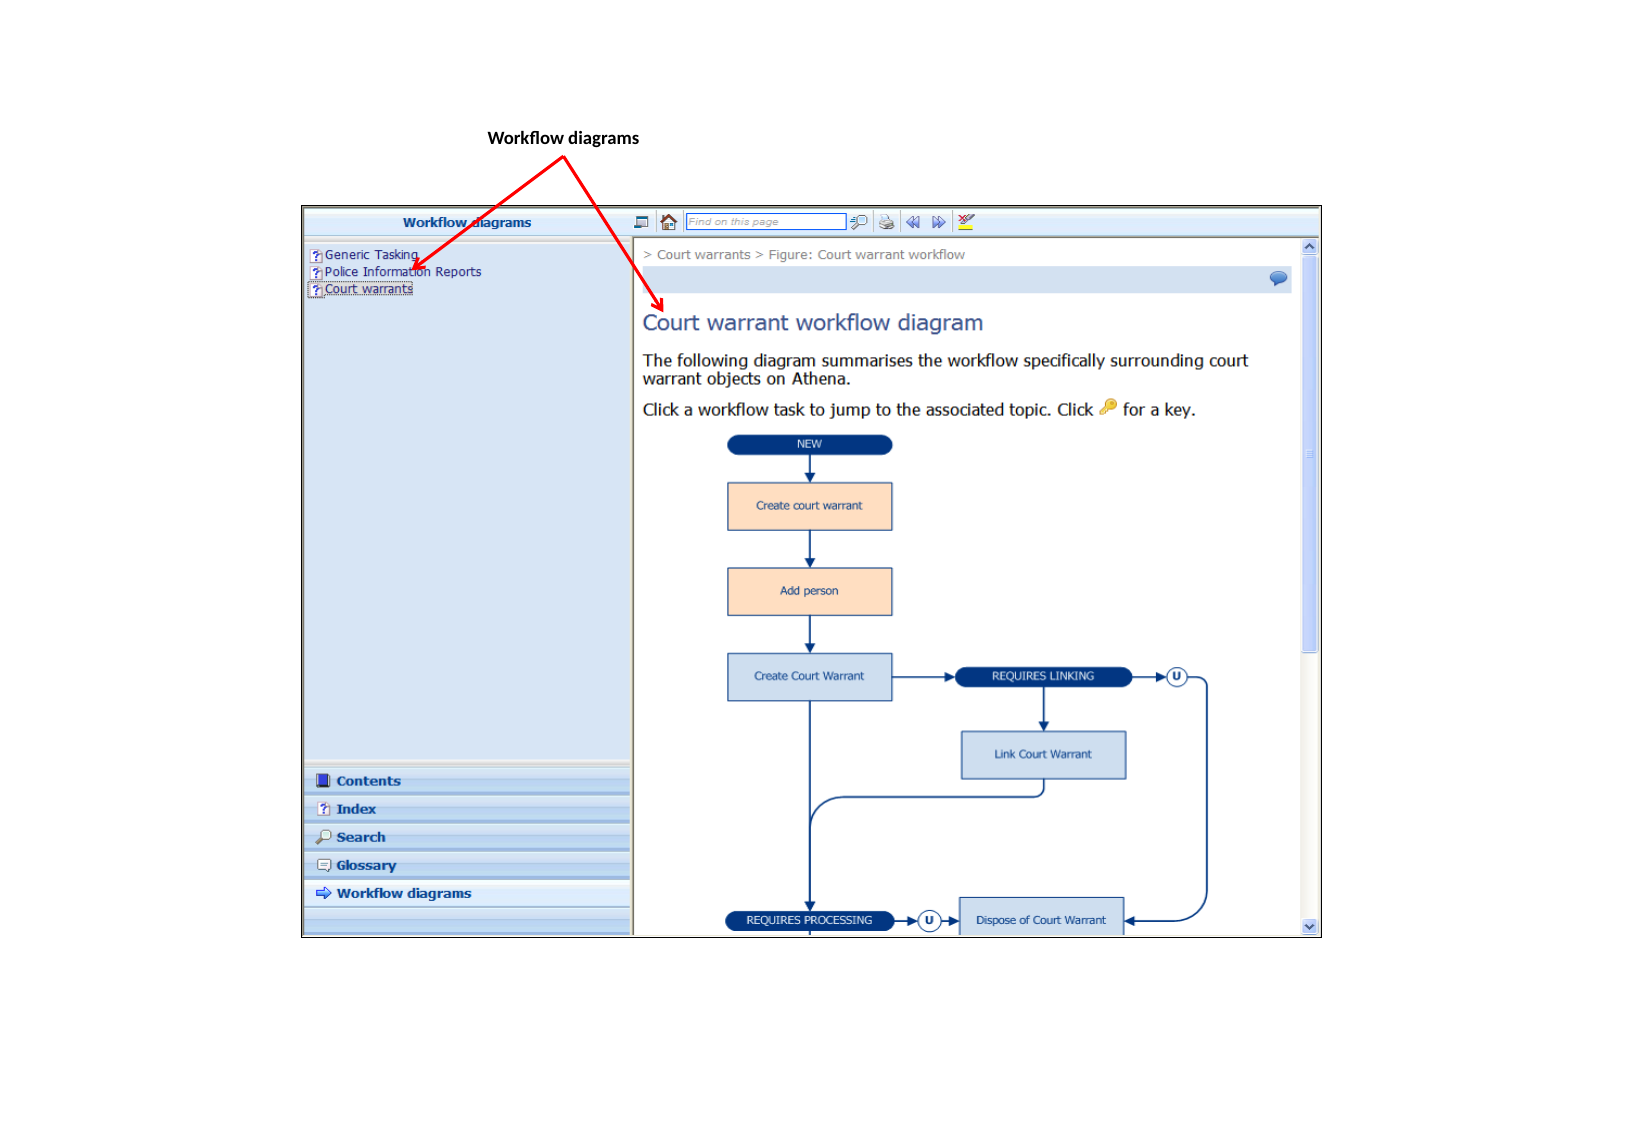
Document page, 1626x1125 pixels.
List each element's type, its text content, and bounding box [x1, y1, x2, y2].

picture [300, 205, 1323, 938]
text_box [563, 156, 664, 313]
text_box Workflow diagrams [472, 118, 655, 155]
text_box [410, 156, 561, 271]
